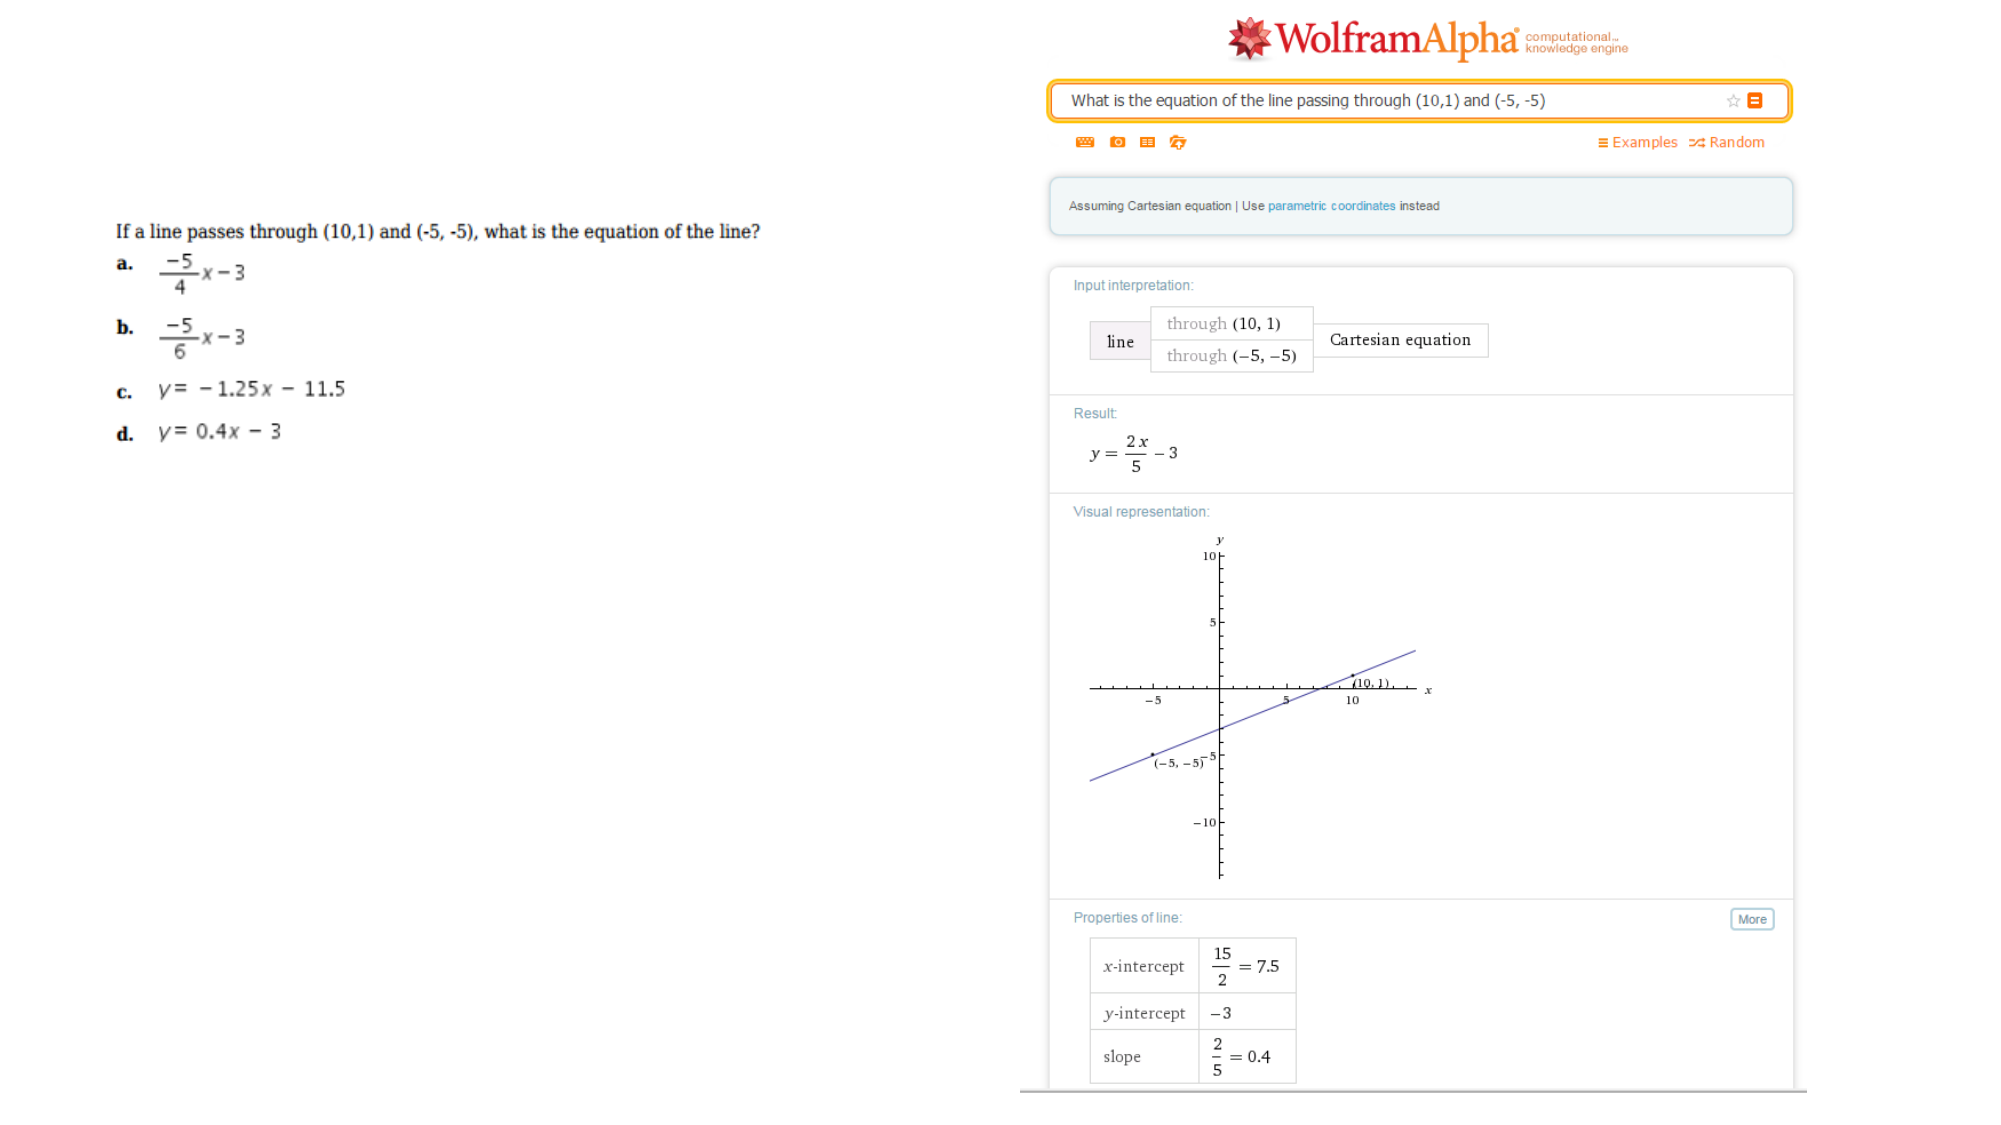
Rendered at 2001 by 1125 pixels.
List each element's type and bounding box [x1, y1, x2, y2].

picture [1020, 17, 1807, 1093]
list [108, 210, 781, 485]
